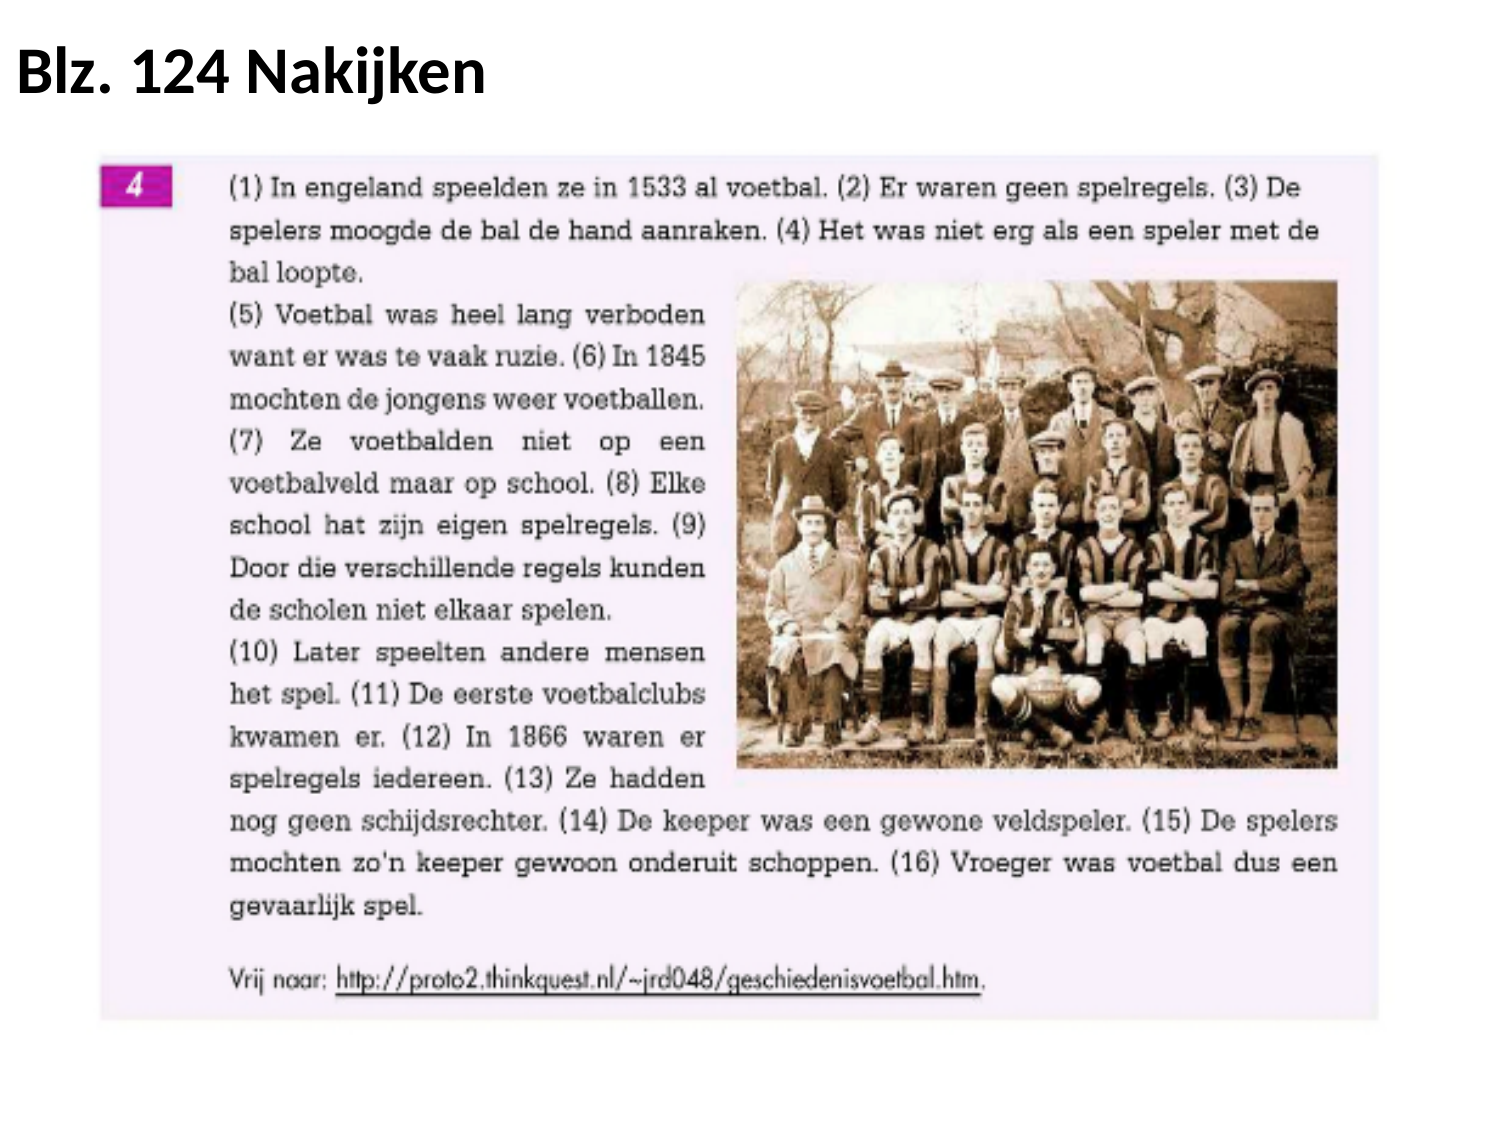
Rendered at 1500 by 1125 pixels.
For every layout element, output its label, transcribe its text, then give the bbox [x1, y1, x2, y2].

picture [0, 148, 1412, 1036]
text_box Blz. 124 Nakijken [1, 19, 599, 110]
